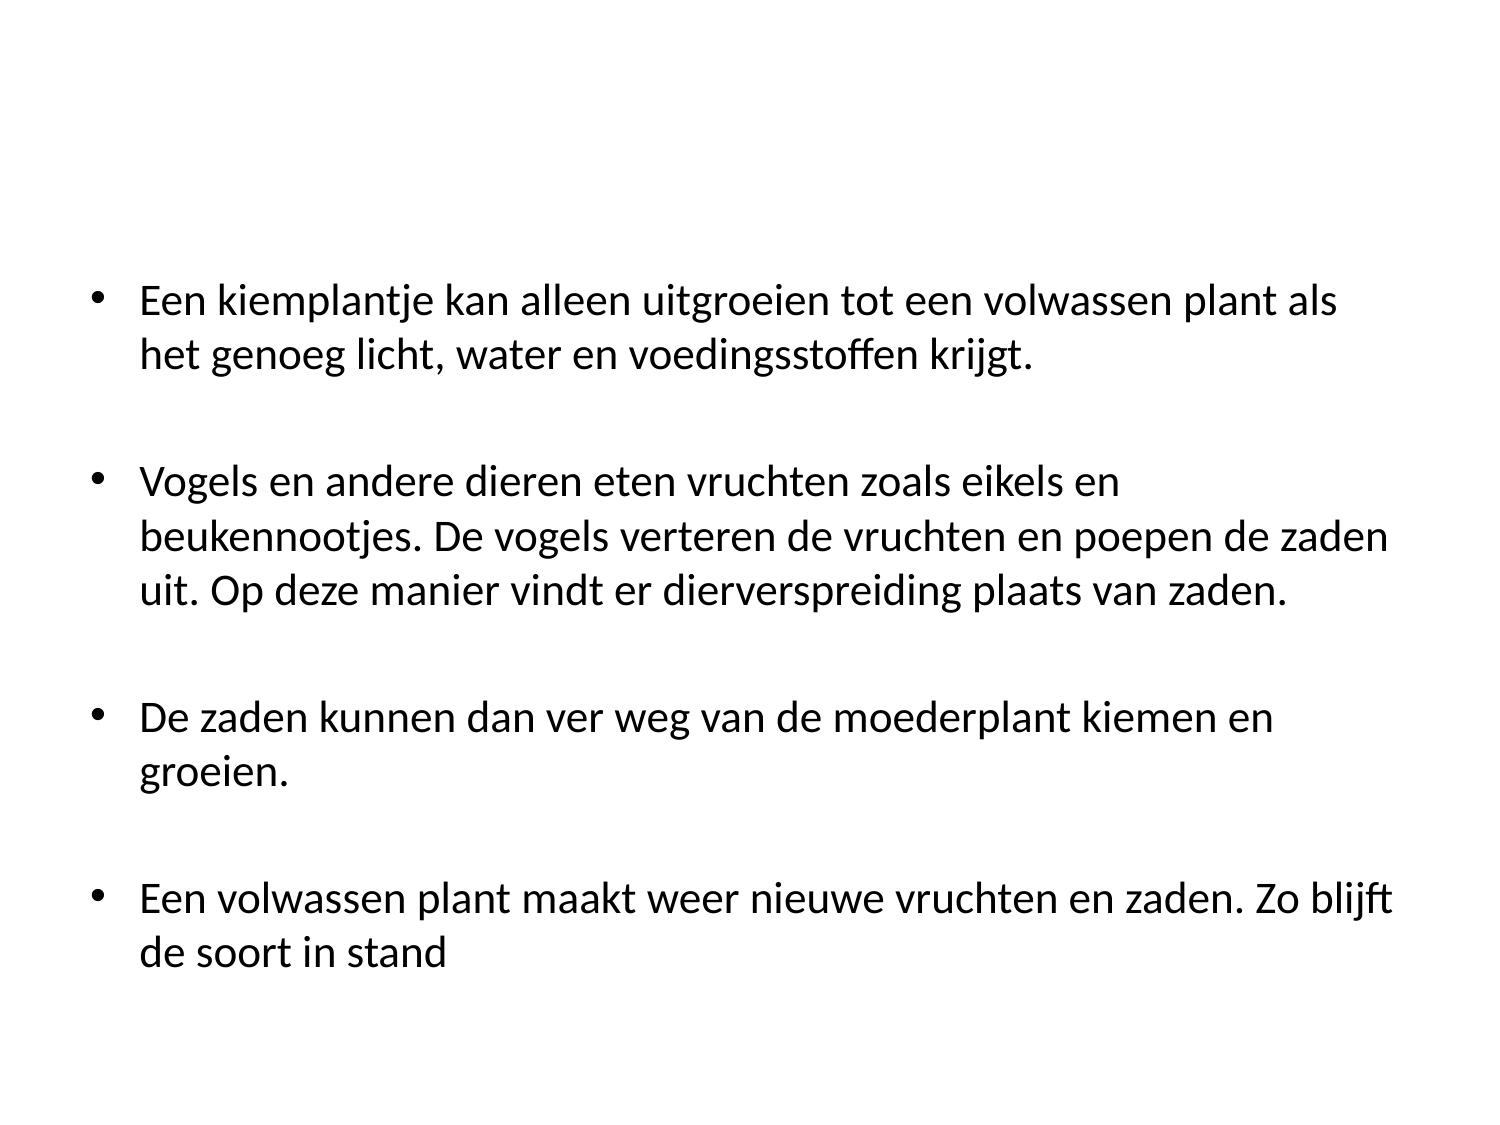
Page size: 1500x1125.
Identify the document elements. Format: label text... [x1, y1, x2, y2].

list Een kiemplantje kan alleen uitgroeien tot een volwassen plant als het genoeg licht, water en voedingsstoffen krijgt. Vogels en andere dieren eten vruchten zoals eikels en beukennootjes. De vogels verteren de vruchten en poepen de zaden uit. Op deze manier vindt er dierverspreiding plaats van zaden. De zaden kunnen dan ver weg van de moederplant kiemen en groeien. Een volwassen plant maakt weer nieuwe vruchten en zaden. Zo blijft de soort in stand [75, 262, 1425, 1005]
